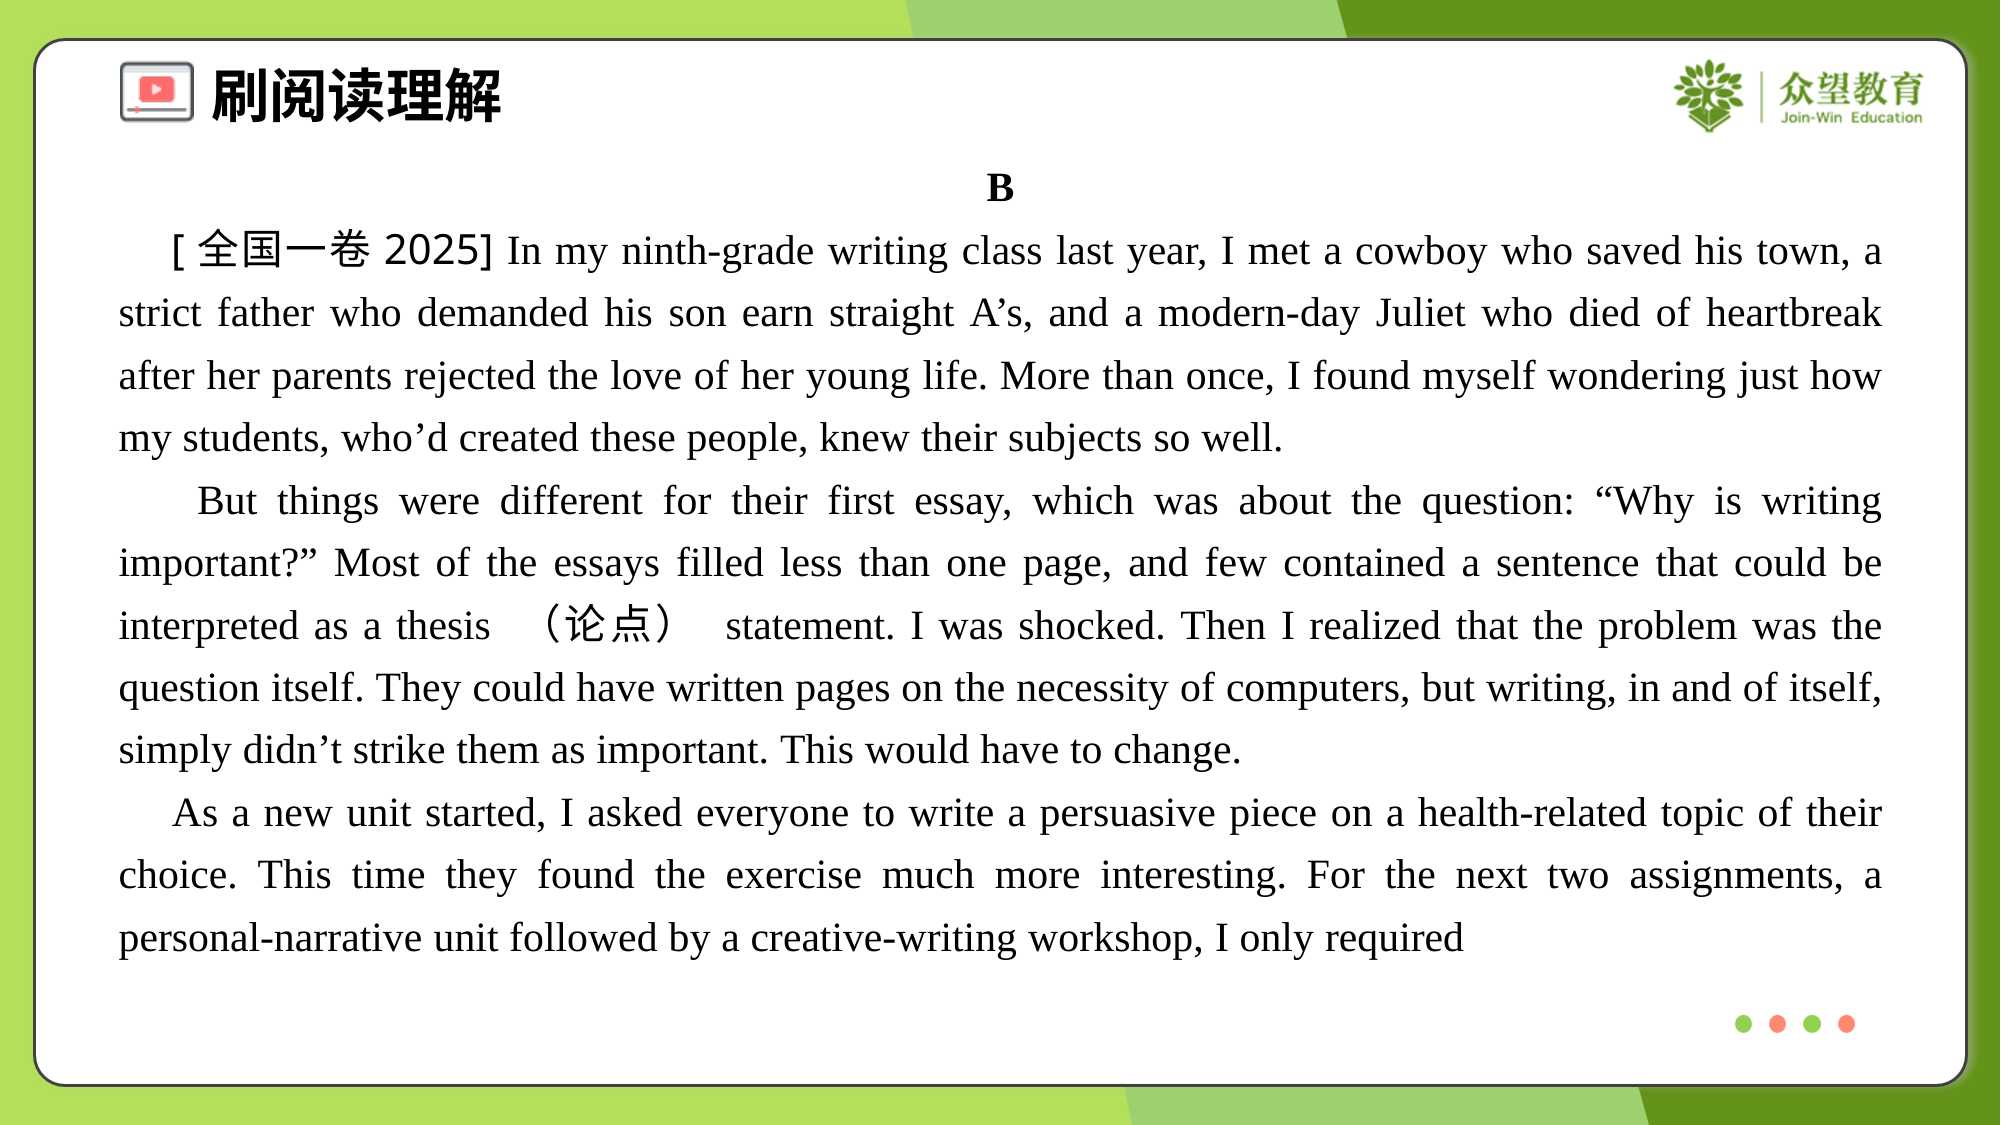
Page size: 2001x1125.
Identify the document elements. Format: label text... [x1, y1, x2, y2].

text_box B [全国一卷2025] In my ninth-grade writing class last year, I met a cowboy who saved his town, a strict father who demanded his son earn straight A’s, and a modern-day Juliet who died of heartbreak after her parents rejected the love of her young life. More than once, I found myself wondering just how my students, who’d created these people, knew their subjects so well. But things were different for their first essay, which was about the question: “Why is writing important?” Most of the essays filled less than one page, and few contained a sentence that could be interpreted as a thesis （论点） statement. I was shocked. Then I realized that the problem was the question itself. They could have written pages on the necessity of computers, but writing, in and of itself, simply didn’t strike them as important. This would have to change. As a new unit started, I asked everyone to write a persuasive piece on a health-related topic of their choice. This time they found the exercise much more interesting. For the next two assignments, a personal-narrative unit followed by a creative-writing workshop, I only required [118, 147, 1883, 955]
picture [0, 0, 2000, 1125]
